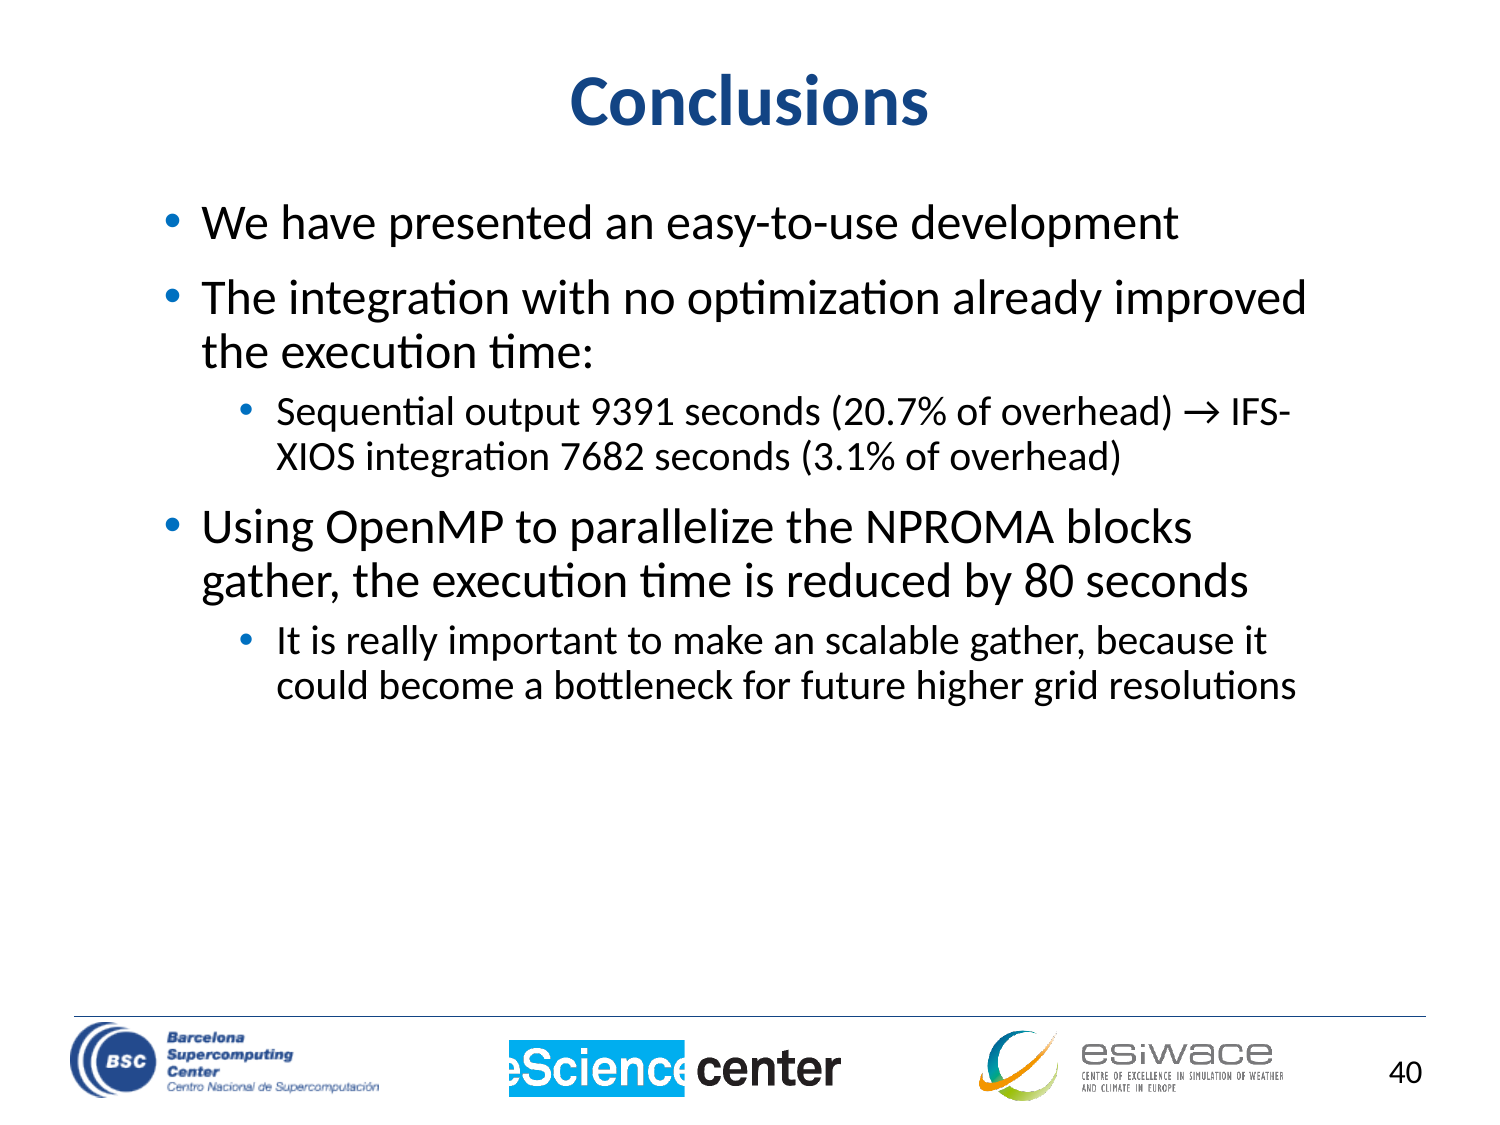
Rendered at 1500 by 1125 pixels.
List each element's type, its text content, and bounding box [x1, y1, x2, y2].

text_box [73, 1016, 1438, 1103]
list We have presented an easy-to-use development The integration with no optimization already improved the execution time: Sequential output 9391 seconds (20.7% of overhead) → IFS-XIOS integration 7682 seconds (3.1% of overhead) Using OpenMP to parallelize the NPROMA blocks gather, the execution time is reduced by 80 seconds It is really important to make an scalable gather, because it could become a bottleneck for future higher grid resolutions [140, 166, 1360, 1006]
title Conclusions [192, 45, 1308, 159]
